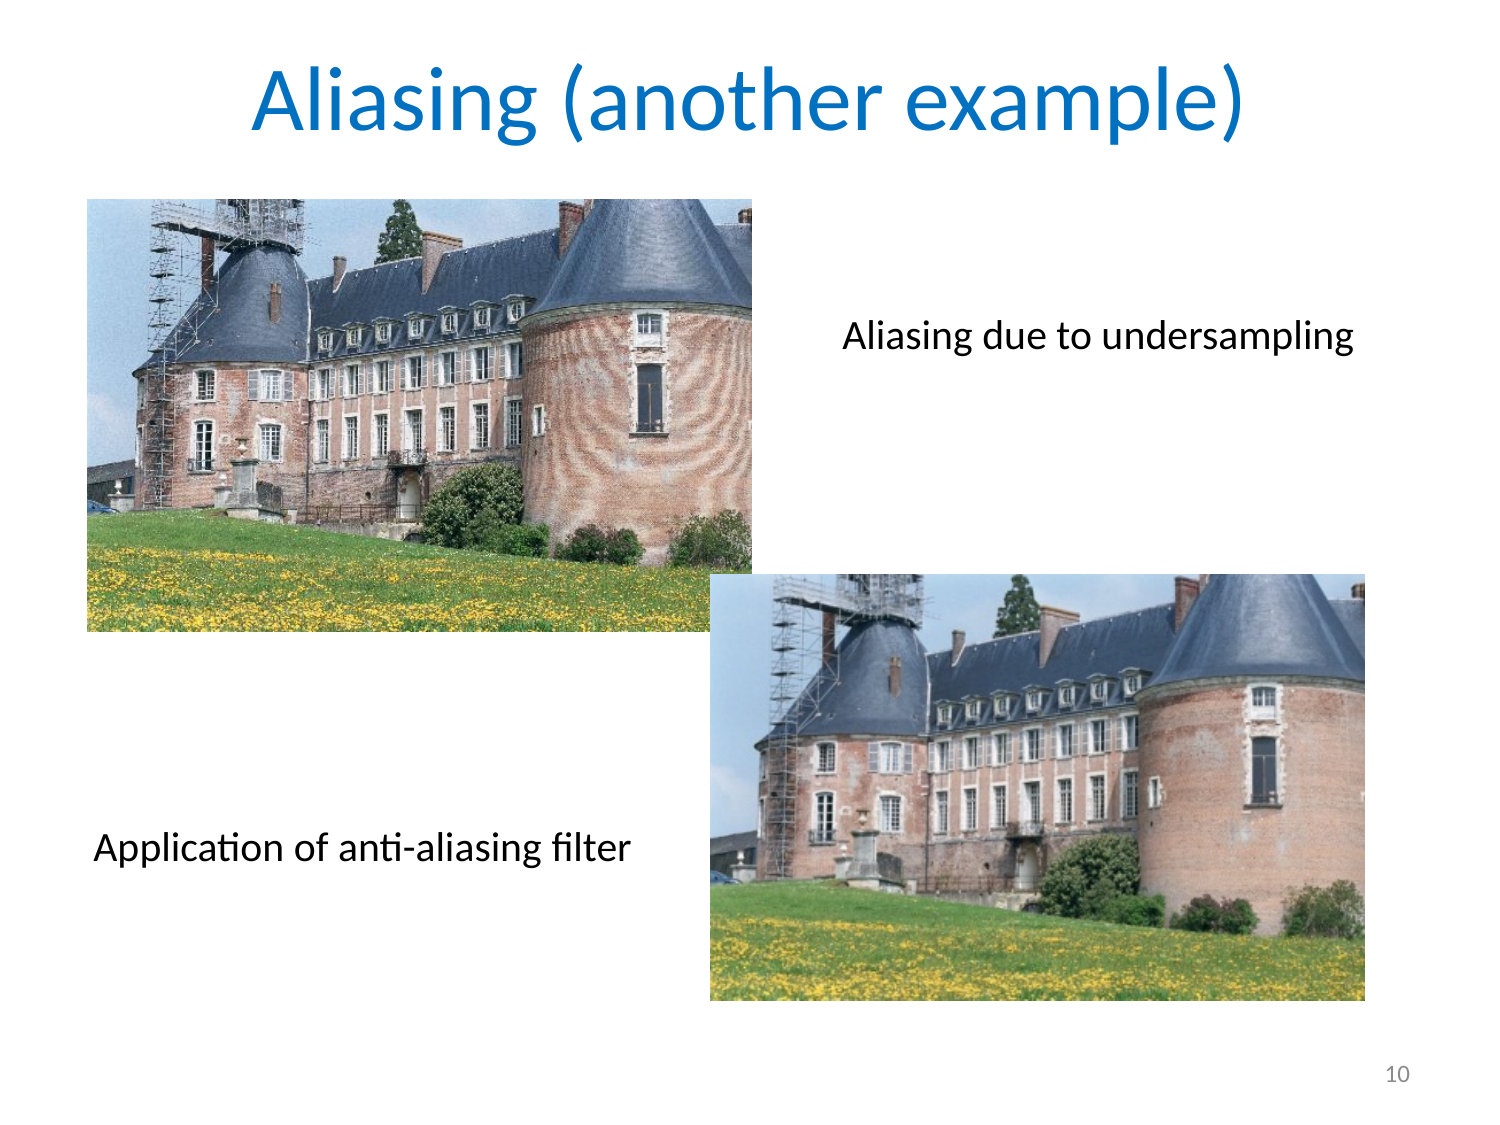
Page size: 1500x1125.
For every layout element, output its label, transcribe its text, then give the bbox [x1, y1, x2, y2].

title Aliasing (another example) [75, 12, 1425, 175]
text_box Aliasing due to undersampling [827, 299, 1370, 365]
text_box Application of anti-aliasing filter [78, 812, 667, 878]
picture [87, 199, 1365, 1002]
slide_number 10 [1074, 1042, 1425, 1103]
